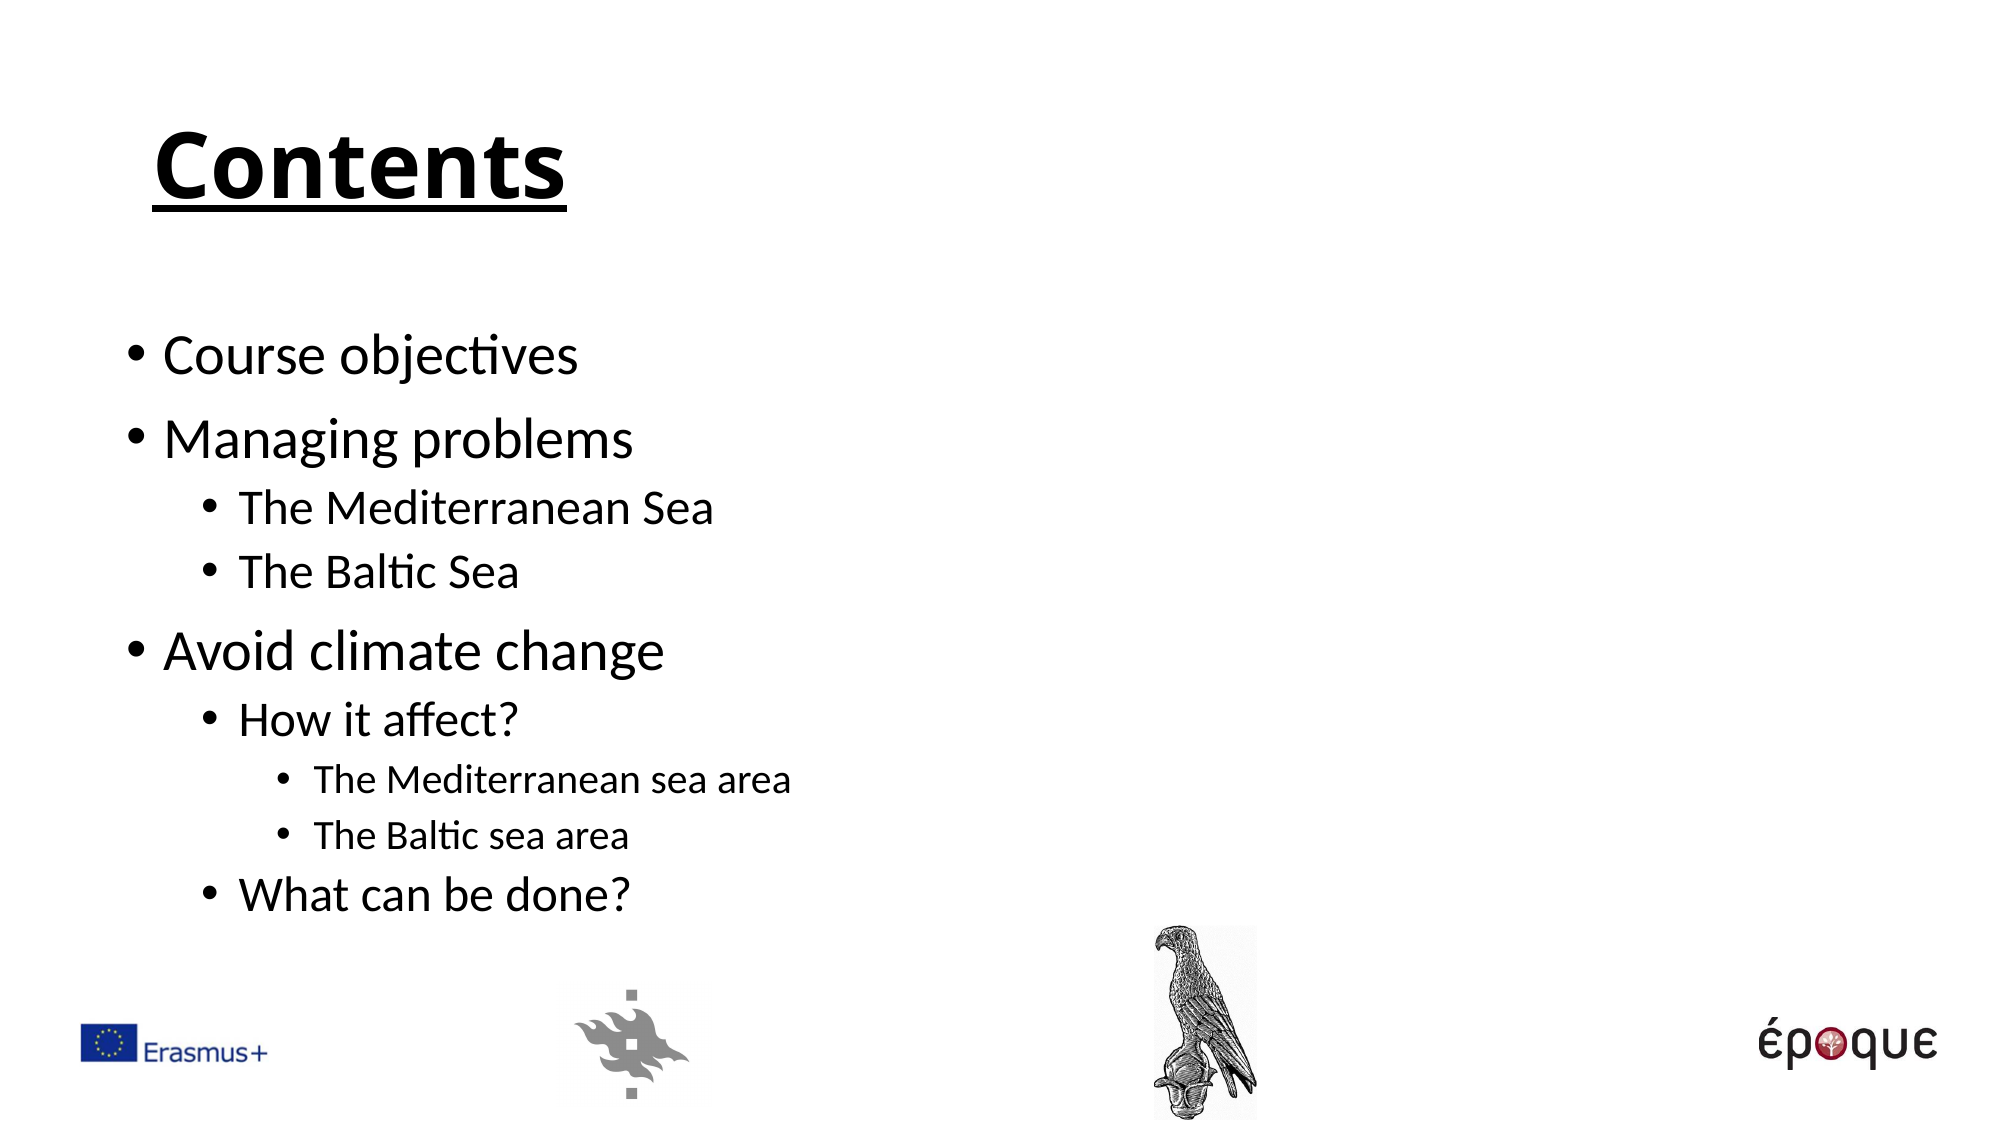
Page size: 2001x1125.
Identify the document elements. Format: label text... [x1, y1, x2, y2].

title Contents [137, 59, 1863, 278]
picture [1759, 1017, 1937, 1070]
picture [1154, 925, 1258, 1120]
picture [79, 1013, 269, 1073]
list Course objectives Managing problems The Mediterranean Sea The Baltic Sea Avoid climate change How it affect? The Mediterranean sea area The Baltic sea area What can be done? [111, 316, 1522, 982]
picture [556, 981, 712, 1107]
